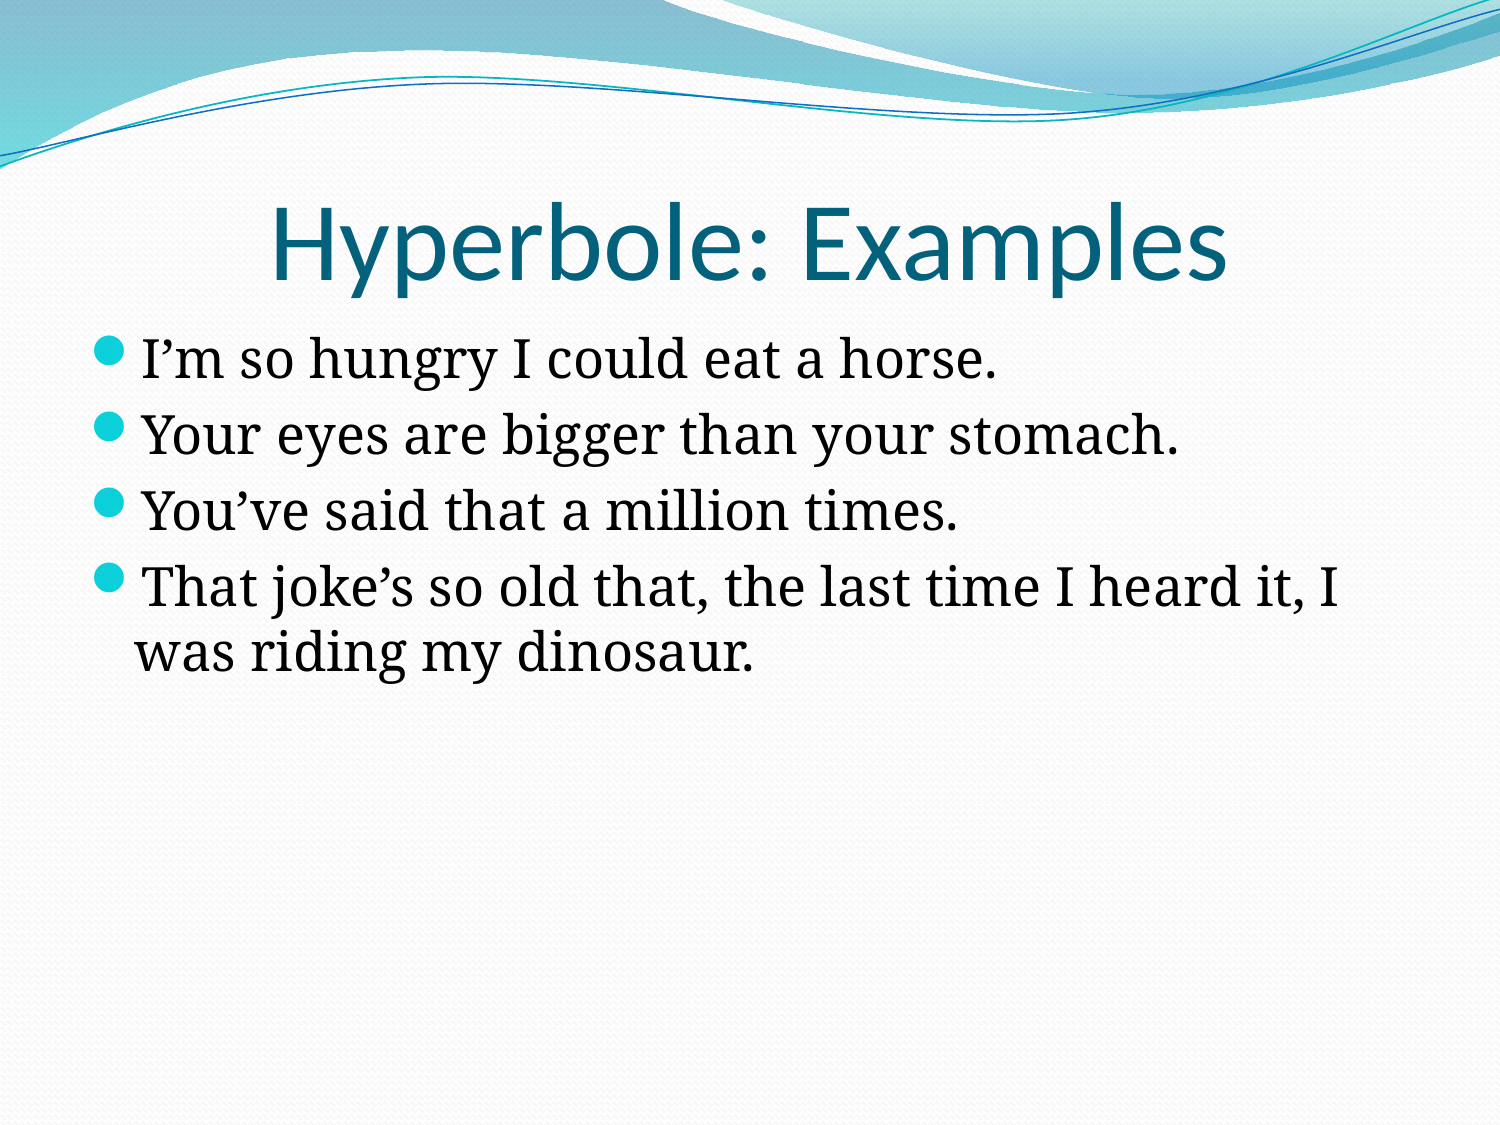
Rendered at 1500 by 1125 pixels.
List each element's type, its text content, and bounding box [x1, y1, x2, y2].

title Hyperbole: Examples [75, 115, 1425, 303]
list I’m so hungry I could eat a horse. Your eyes are bigger than your stomach. You’ve said that a million times. That joke’s so old that, the last time I heard it, I was riding my dinosaur. [75, 317, 1425, 1038]
